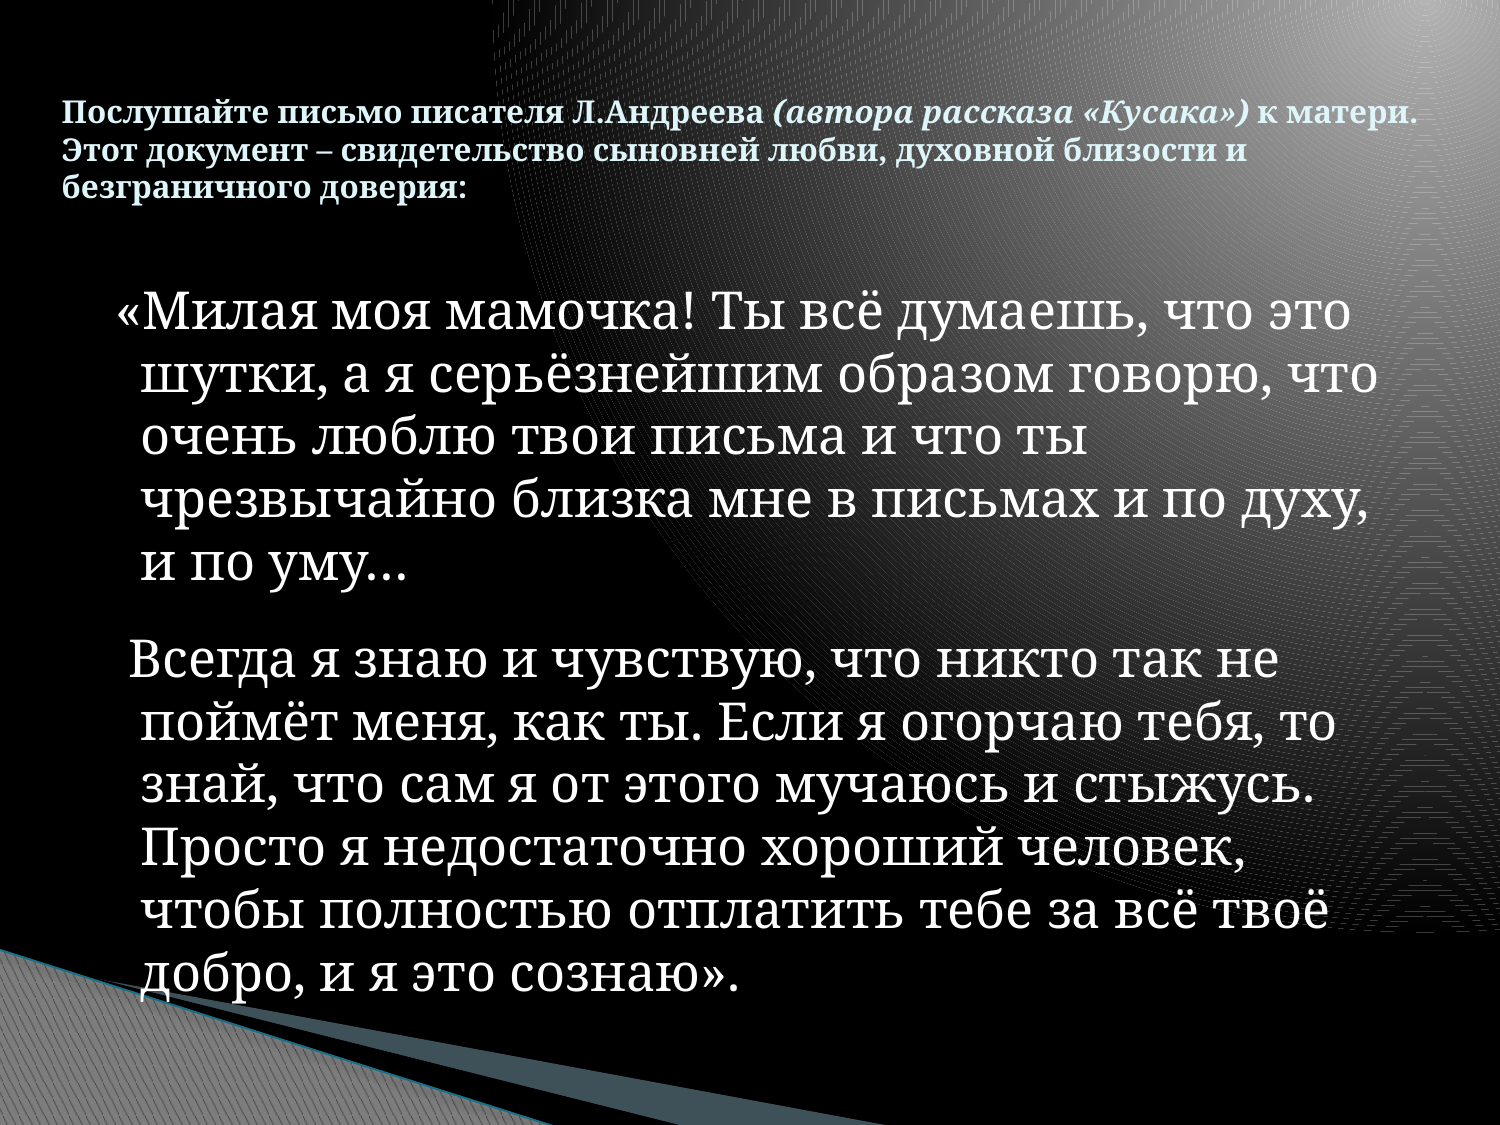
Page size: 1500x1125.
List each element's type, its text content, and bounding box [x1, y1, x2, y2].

list «Милая моя мамочка! Ты всё думаешь, что это шутки, а я серьёзнейшим образом говорю, что очень люблю твои письма и что ты чрезвычайно близка мне в письмах и по духу, и по уму… Всегда я знаю и чувствую, что никто так не поймёт меня, как ты. Если я огорчаю тебя, то знай, что сам я от этого мучаюсь и стыжусь. Просто я недостаточно хороший человек, чтобы полностью отплатить тебе за всё твоё добро, и я это сознаю». [70, 270, 1421, 1012]
picture [0, 952, 543, 1125]
title Послушайте письмо писателя Л.Андреева (автора рассказа «Кусака») к матери. Этот документ – свидетельство сыновней любви, духовной близости и безграничного доверия: [46, 46, 1465, 270]
